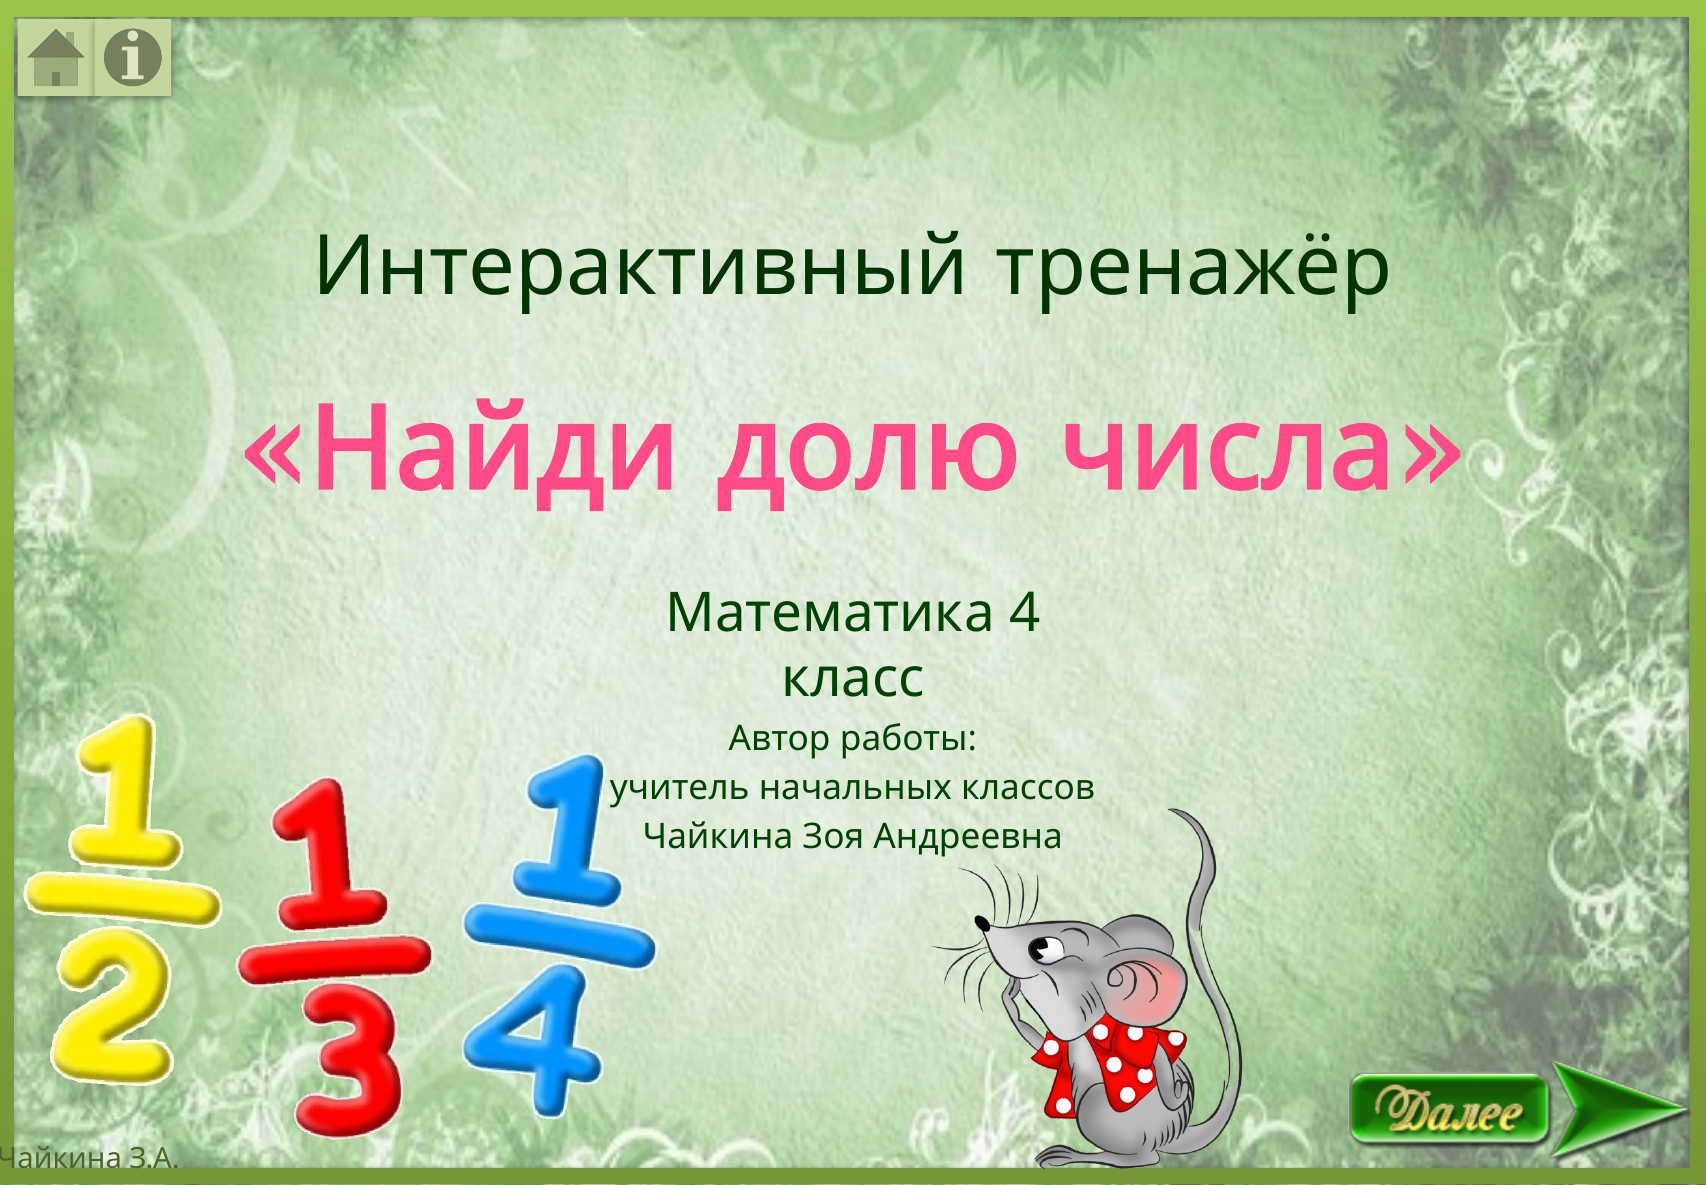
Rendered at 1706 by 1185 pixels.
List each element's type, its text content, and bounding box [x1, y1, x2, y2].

picture [911, 785, 1269, 1185]
text_box [17, 18, 94, 97]
text_box Интерактивный тренажёр [297, 204, 1408, 319]
subtitle Математика 4 класс Автор работы: учитель начальных классов Чайкина Зоя Андреевна [593, 568, 1113, 876]
picture [13, 706, 665, 1157]
text_box [94, 18, 172, 97]
picture [1335, 1052, 1692, 1167]
title «Найди долю числа» [127, 314, 1579, 569]
